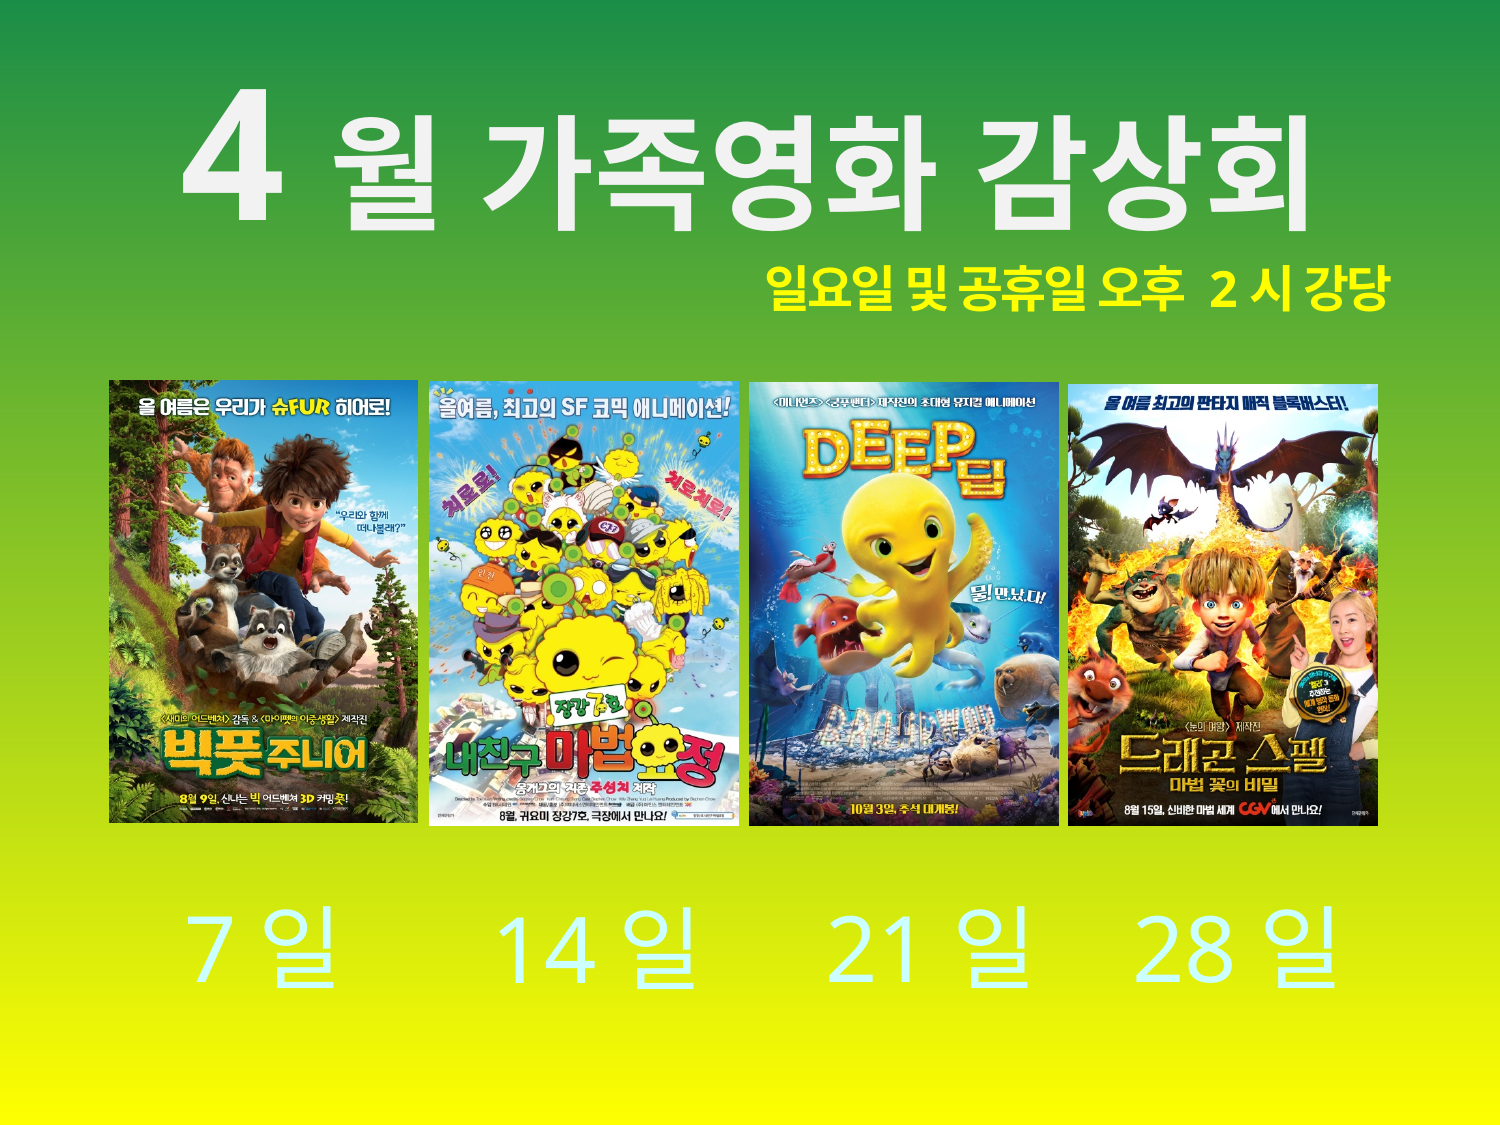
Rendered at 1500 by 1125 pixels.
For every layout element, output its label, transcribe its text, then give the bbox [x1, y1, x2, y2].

text_box 21일 [810, 882, 1059, 1008]
text_box 4월 가족영화 감상회 [29, 29, 1471, 265]
picture [429, 380, 739, 827]
picture [1067, 383, 1379, 826]
text_box 28일 [1117, 883, 1366, 1009]
text_box 7일 [169, 883, 418, 1009]
text_box 14일 [476, 884, 725, 1010]
picture [108, 379, 419, 823]
picture [748, 381, 1059, 826]
text_box 일요일 및 공휴일 오후 2시 강당 [749, 250, 1500, 326]
